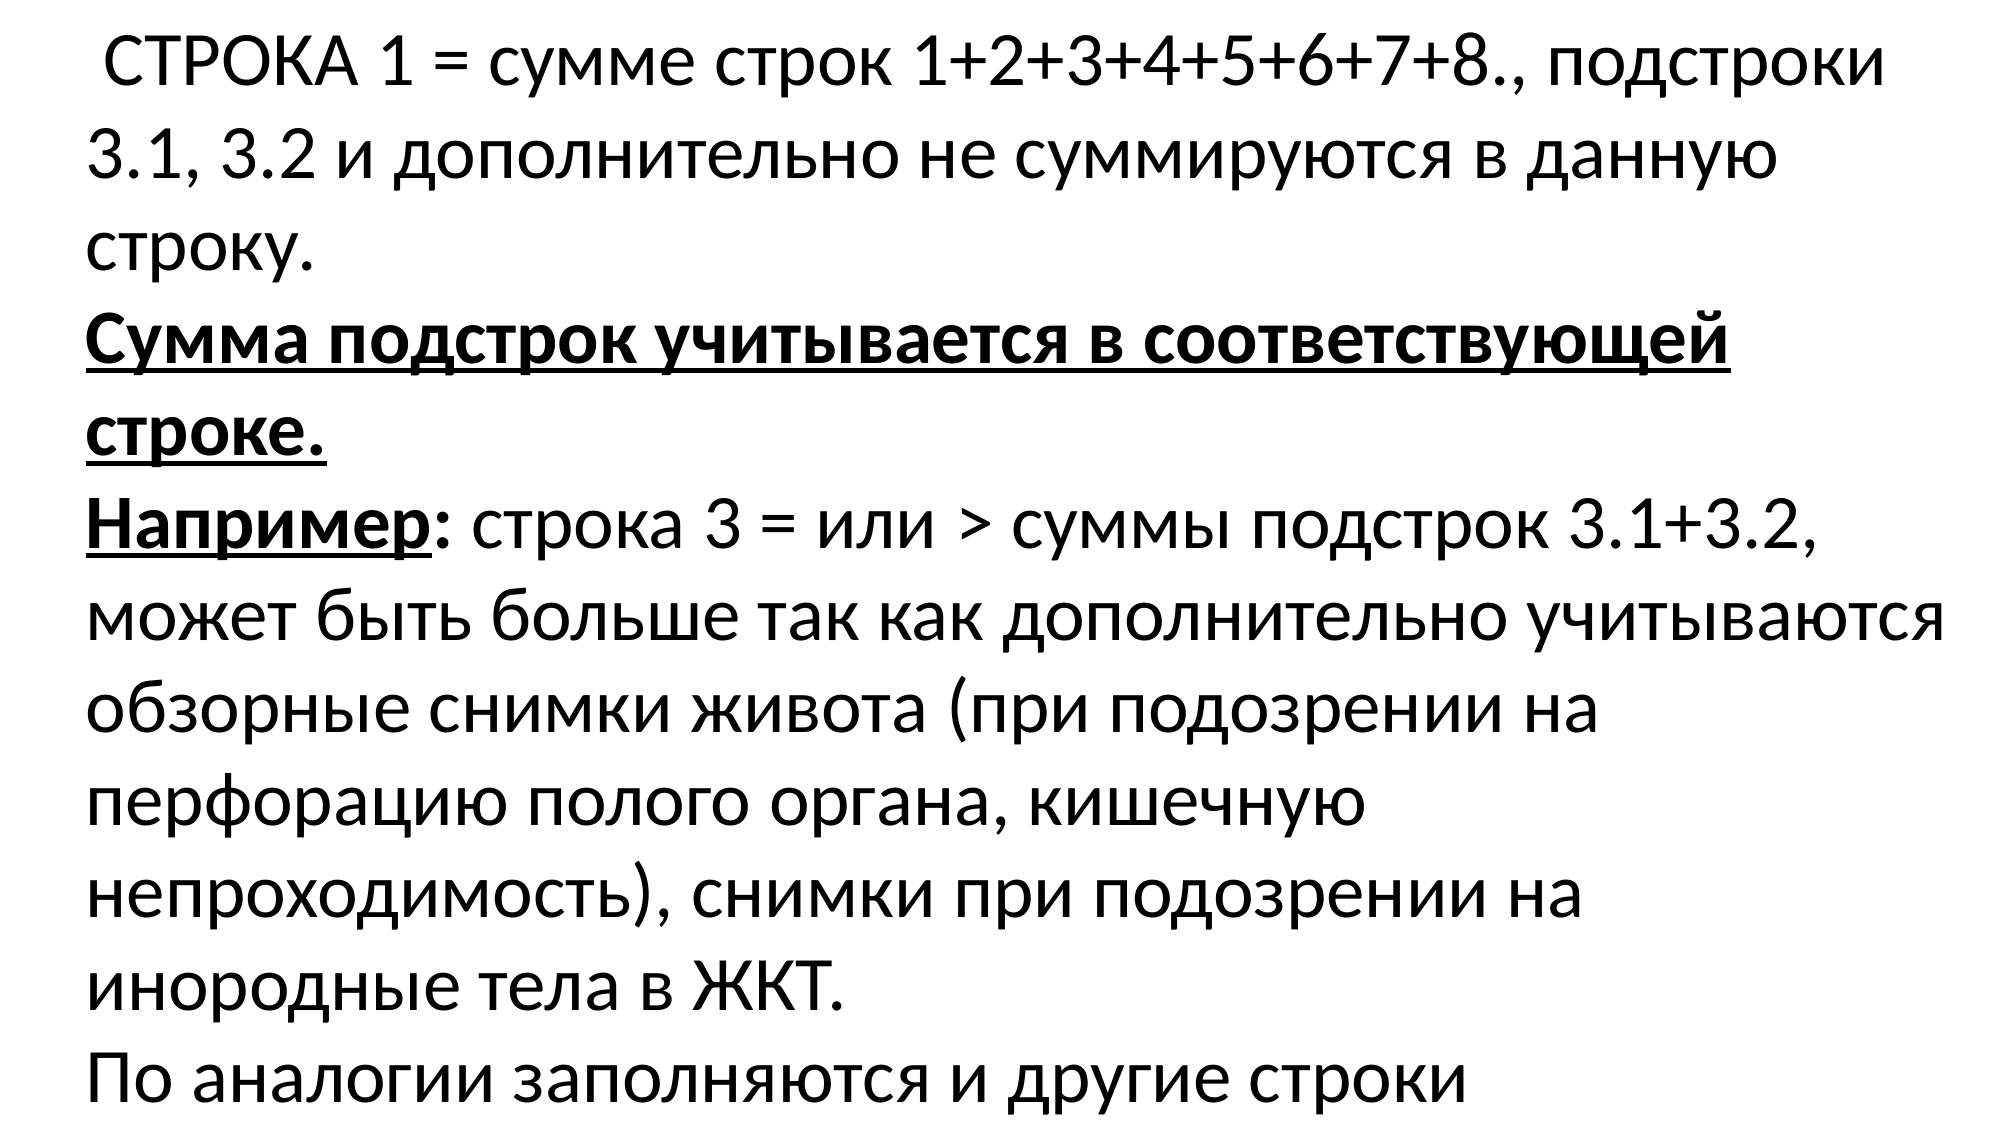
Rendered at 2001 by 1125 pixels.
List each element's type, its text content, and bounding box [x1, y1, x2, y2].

text_box СТРОКА 1 = сумме строк 1+2+3+4+5+6+7+8., подстроки 3.1, 3.2 и дополнительно не суммируются в данную строку. Сумма подстрок учитывается в соответствующей строке. Например: строка 3 = или > суммы подстрок 3.1+3.2, может быть больше так как дополнительно учитываются обзорные снимки живота (при подозрении на перфорацию полого органа, кишечную непроходимость), снимки при подозрении на инородные тела в ЖКТ. По аналогии заполняются и другие строки [71, 1, 1983, 1125]
